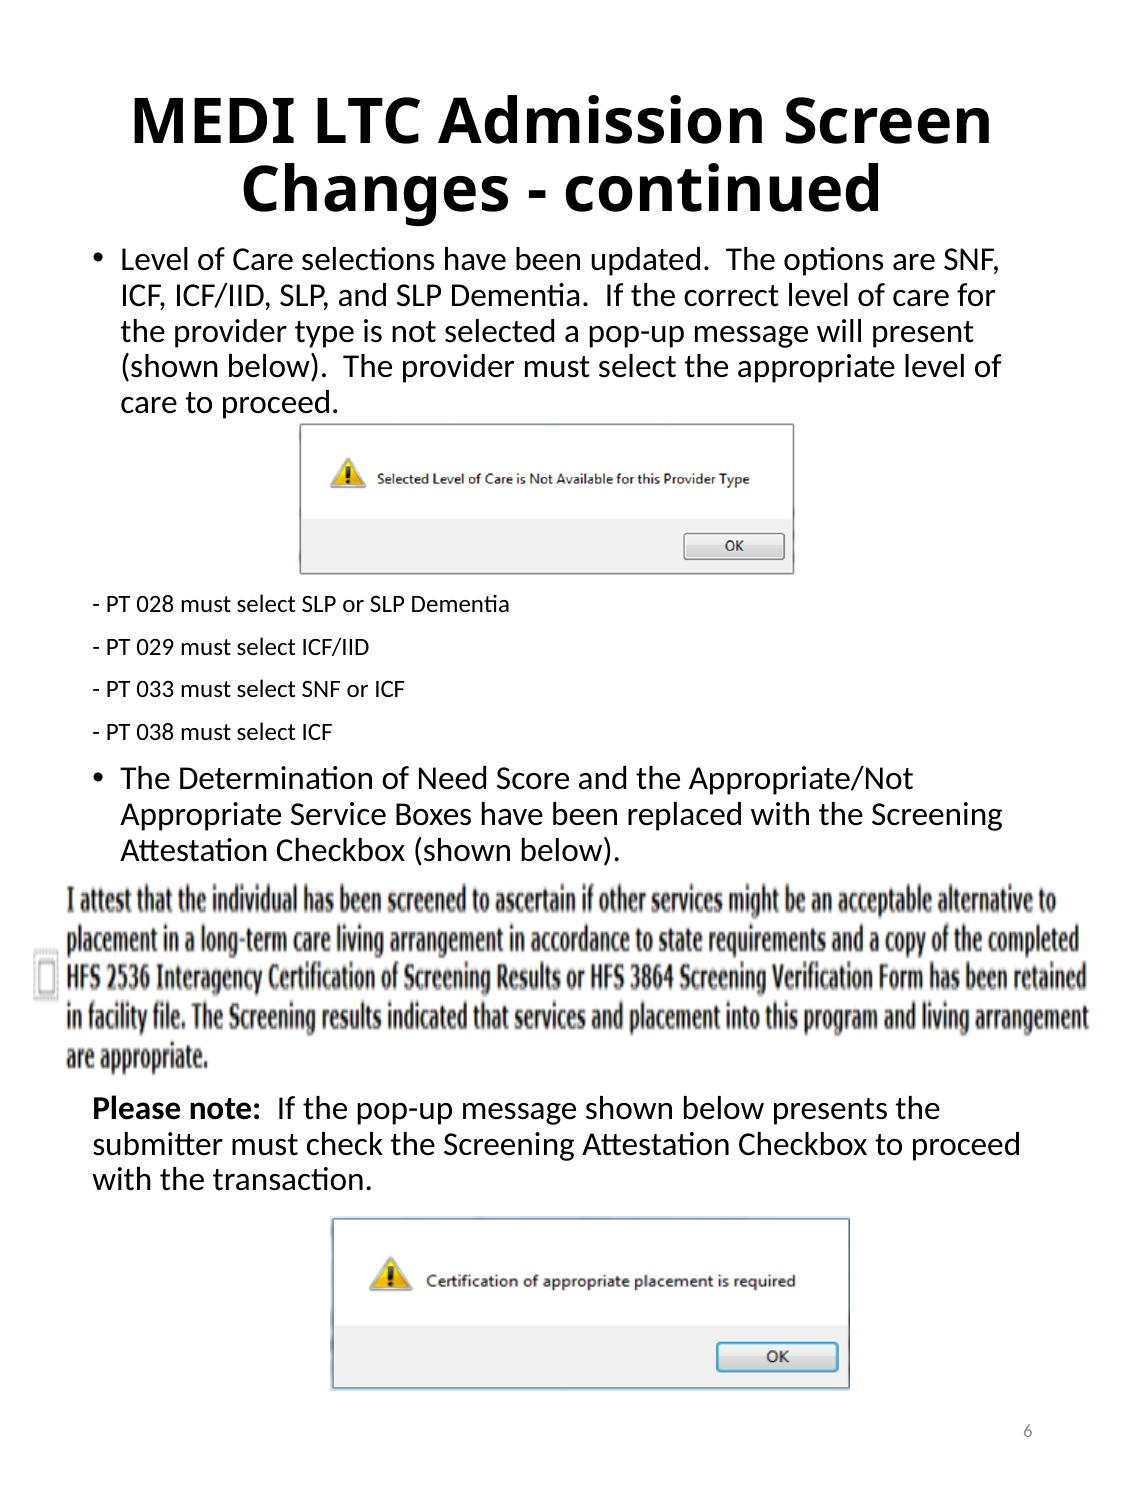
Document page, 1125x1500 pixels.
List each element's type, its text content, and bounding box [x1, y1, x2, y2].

slide_number 6 [794, 1390, 1048, 1471]
picture [32, 878, 1093, 1082]
picture [298, 421, 795, 576]
list Level of Care selections have been updated. The options are SNF, ICF, ICF/IID, SLP, and SLP Dementia. If the correct level of care for the provider type is not selected a pop-up message will present (shown below). The provider must select the appropriate level of care to proceed. - PT 028 must select SLP or SLP Dementia - PT 029 must select ICF/IID - PT 033 must select SNF or ICF - PT 038 must select ICF The Determination of Need Score and the Appropriate/Not Appropriate Service Boxes have been replaced with the Screening Attestation Checkbox (shown below). Please note: If the pop-up message shown below presents the submitter must check the Screening Attestation Checkbox to proceed with the transaction. [77, 234, 1048, 878]
list Level of Care selections have been updated. The options are SNF, ICF, ICF/IID, SLP, and SLP Dementia. If the correct level of care for the provider type is not selected a pop-up message will present (shown below). The provider must select the appropriate level of care to proceed. - PT 028 must select SLP or SLP Dementia - PT 029 must select ICF/IID - PT 033 must select SNF or ICF - PT 038 must select ICF The Determination of Need Score and the Appropriate/Not Appropriate Service Boxes have been replaced with the Screening Attestation Checkbox (shown below). Please note: If the pop-up message shown below presents the submitter must check the Screening Attestation Checkbox to proceed with the transaction. [77, 1082, 1048, 1391]
picture [330, 1216, 850, 1391]
title MEDI LTC Admission Screen Changes - continued [77, 79, 1048, 234]
